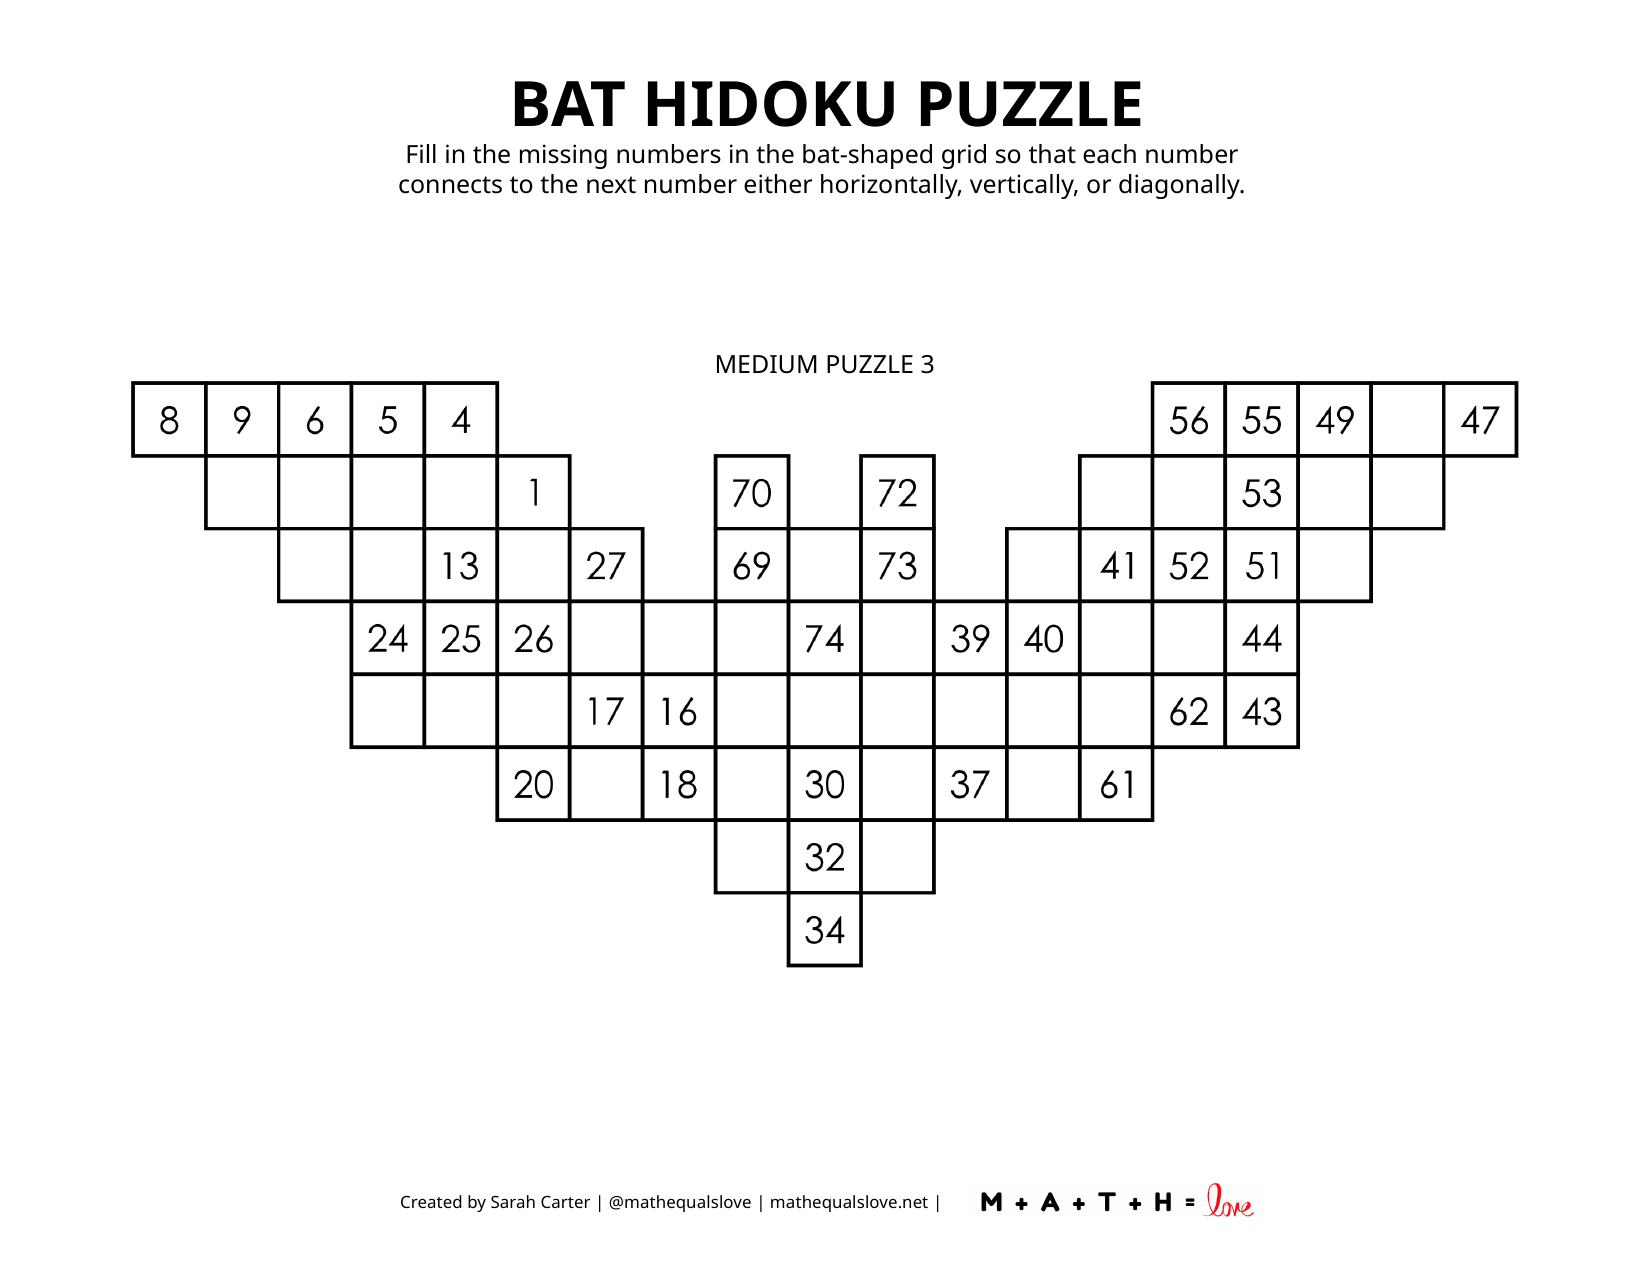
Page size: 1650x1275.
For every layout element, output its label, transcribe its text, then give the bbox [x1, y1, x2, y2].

picture [970, 1180, 1262, 1221]
text_box Created by Sarah Carter | @mathequalslove | mathequalslove.net | [385, 1184, 970, 1220]
text_box BAT HIDOKU PUZZLE [385, 56, 1269, 131]
text_box Fill in the missing numbers in the bat-shaped grid so that each number connects to the next number either horizontally, vertically, or diagonally. [333, 131, 1319, 206]
text_box MEDIUM PUZZLE 3 [187, 348, 1463, 378]
picture [128, 378, 1520, 970]
